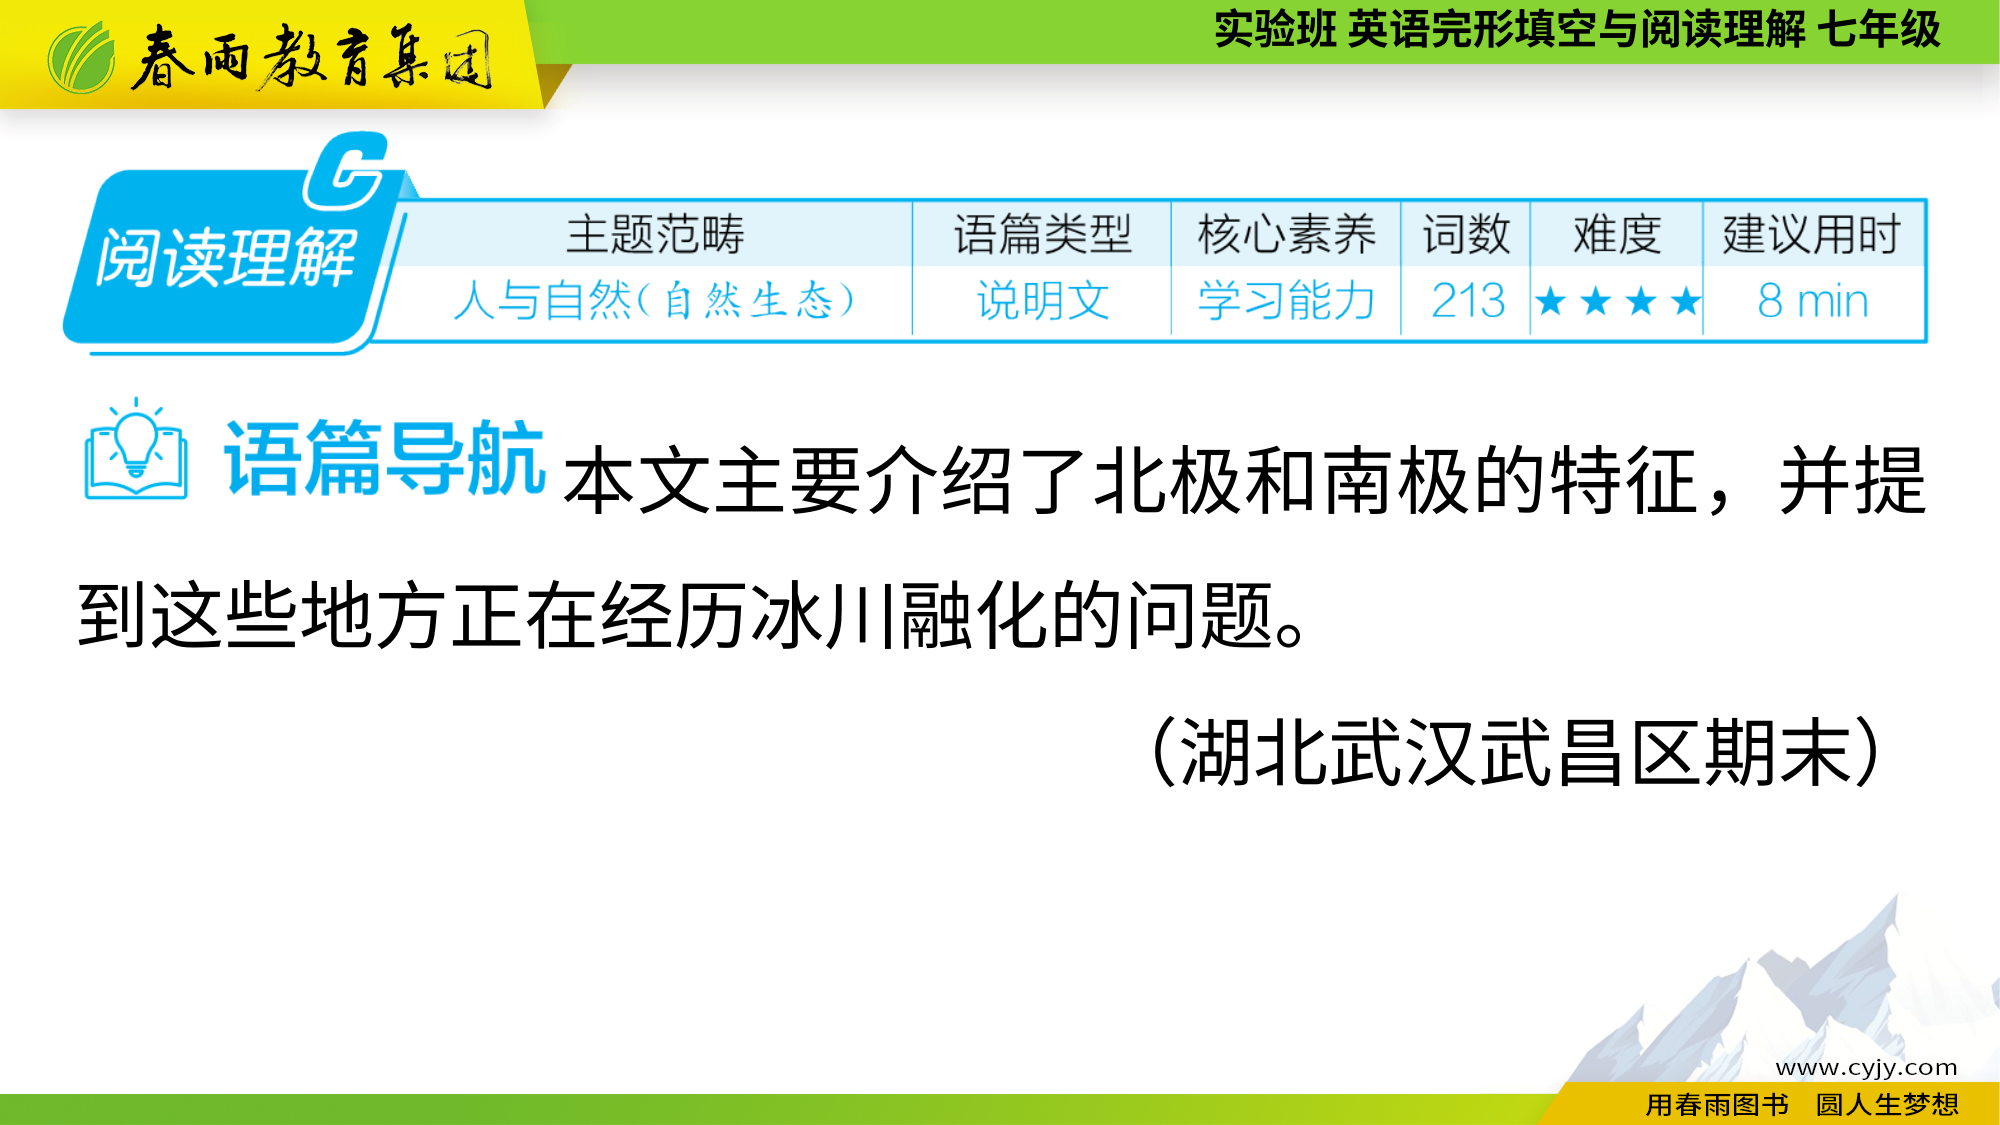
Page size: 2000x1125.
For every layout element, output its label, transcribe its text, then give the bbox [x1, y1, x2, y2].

text_box （湖北武汉武昌区期末） [1035, 652, 1944, 803]
text_box 本文主要介绍了北极和南极的特征，并提到这些地方正在经历冰川融化的问题。 [59, 380, 1944, 666]
picture [0, 0, 2000, 1125]
